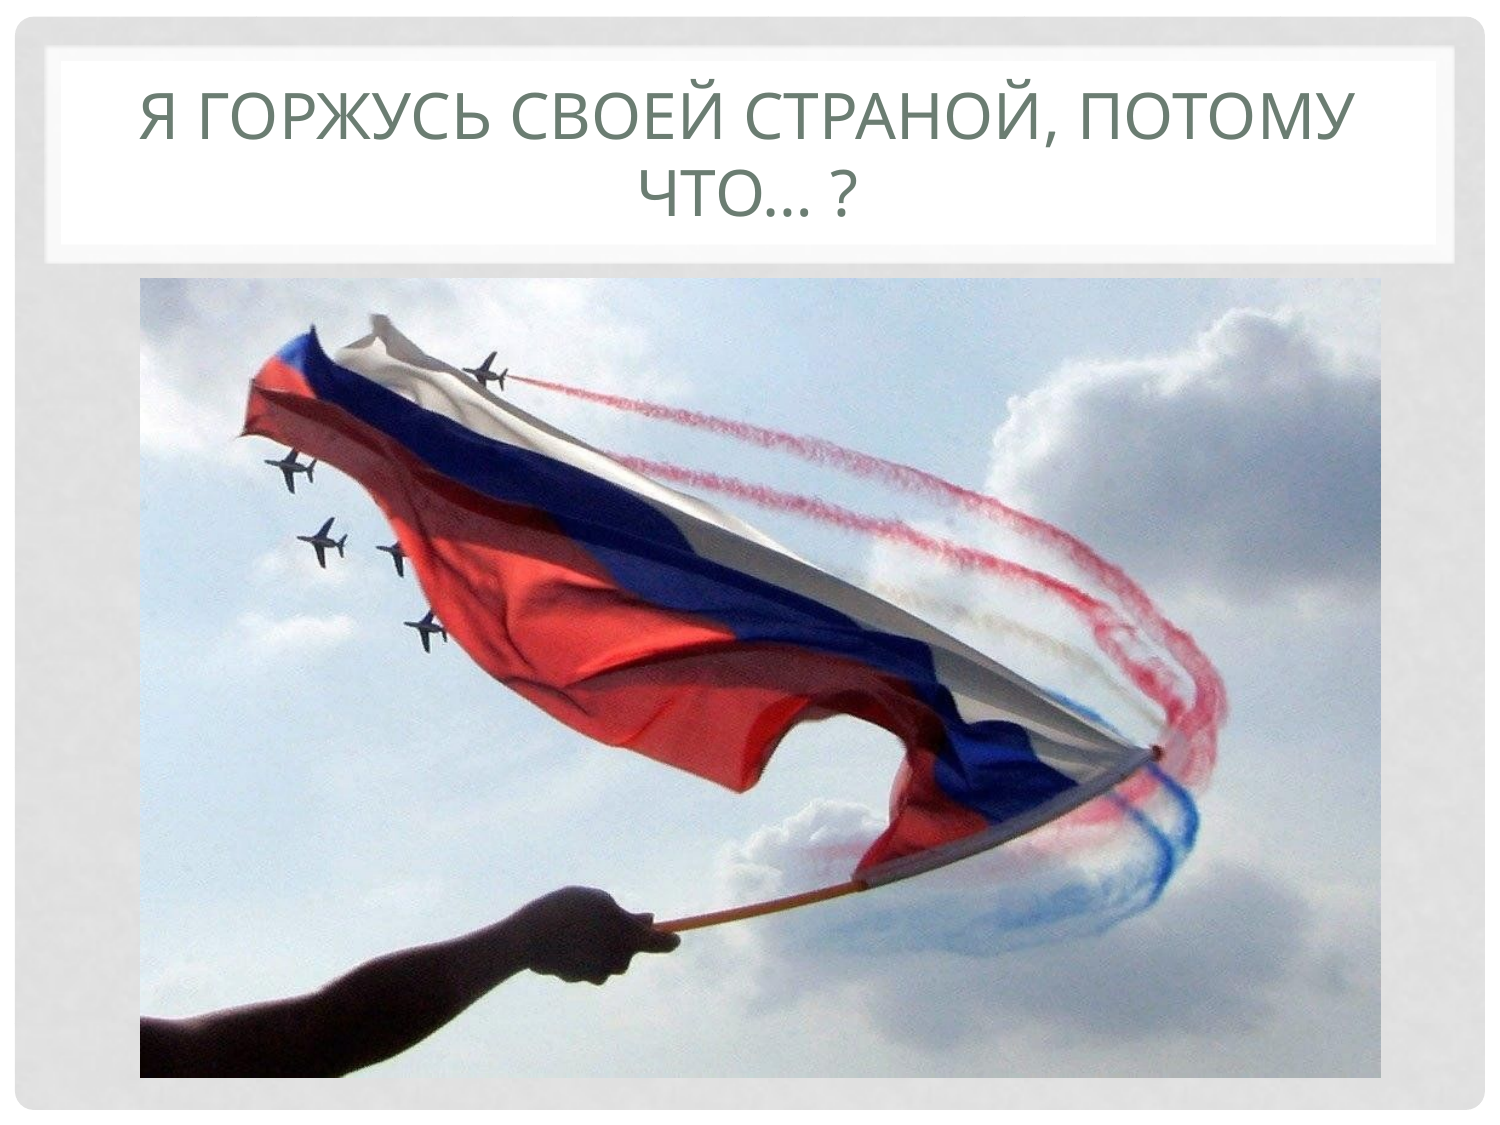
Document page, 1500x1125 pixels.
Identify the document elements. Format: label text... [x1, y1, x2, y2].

title Я горжусь своей страной, потому что… ? [69, 66, 1425, 238]
picture [140, 278, 1381, 1079]
